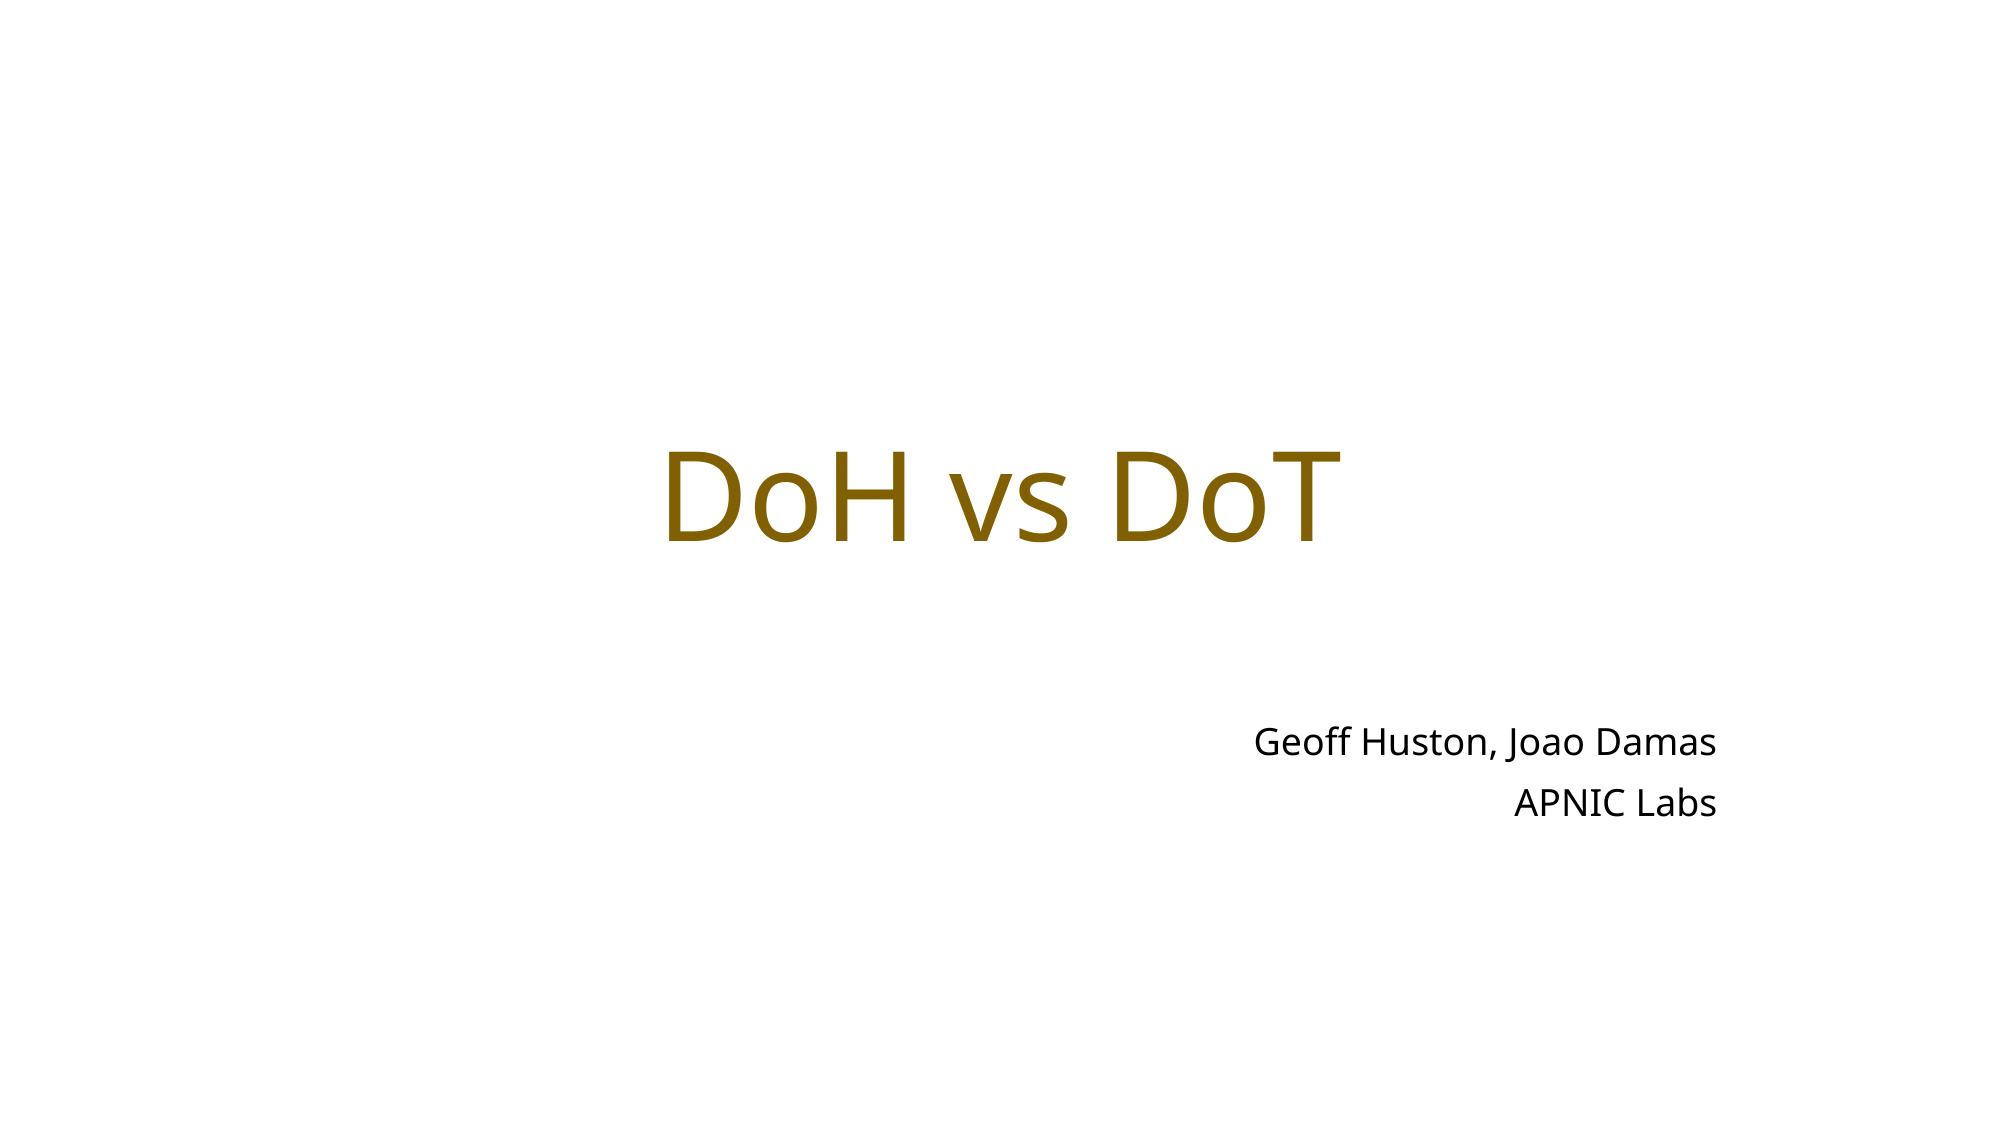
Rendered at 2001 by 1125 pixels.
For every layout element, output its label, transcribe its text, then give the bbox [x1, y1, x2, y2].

subtitle Geoff Huston, Joao Damas APNIC Labs [232, 715, 1733, 987]
title DoH vs DoT [249, 184, 1750, 576]
